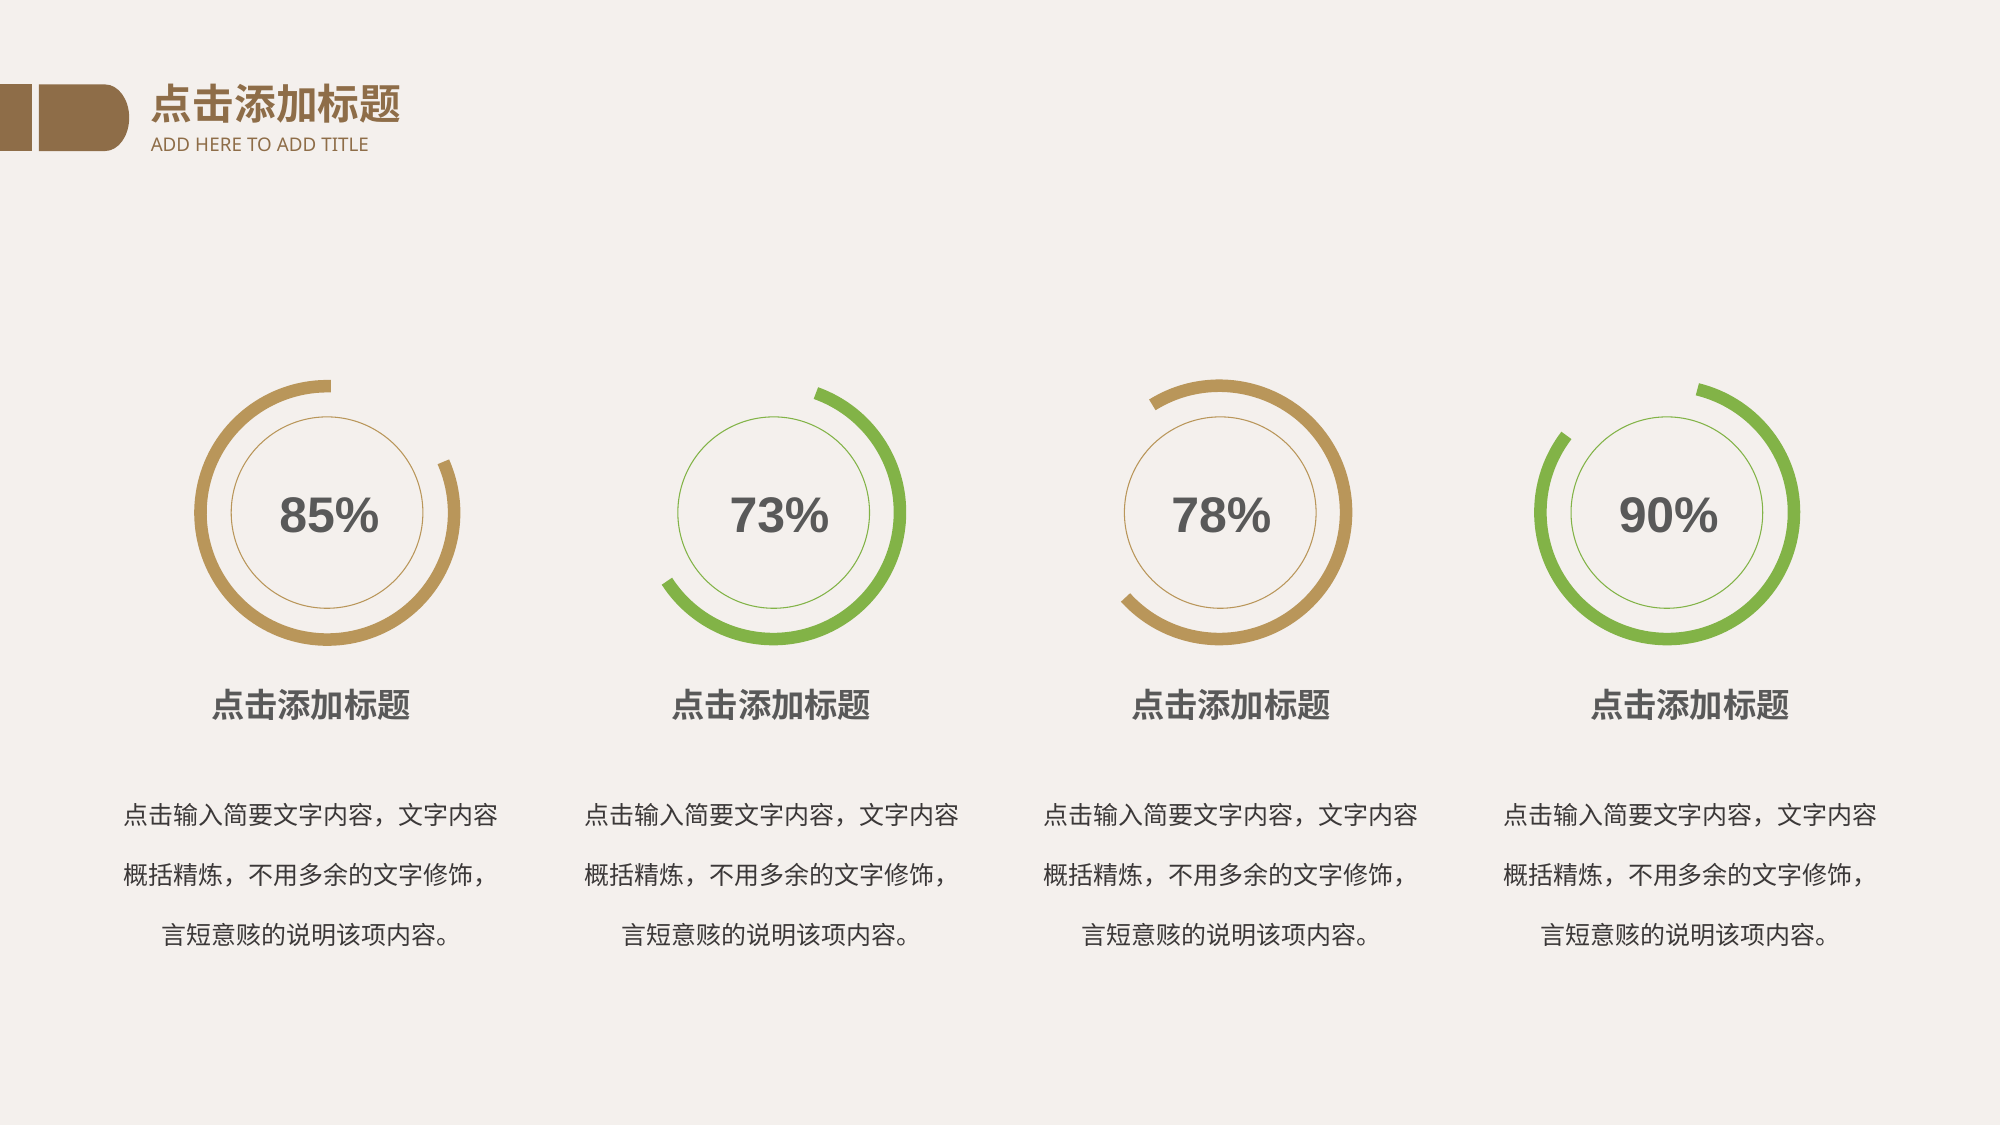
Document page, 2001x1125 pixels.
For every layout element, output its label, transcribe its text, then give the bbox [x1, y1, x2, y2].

text_box 点击添加标题 [119, 684, 503, 725]
text_box [329, 416, 415, 482]
text_box [1125, 385, 1347, 640]
text_box 点击输入简要文字内容，文字内容概括精炼，不用多余的文字修饰，言短意赅的说明该项内容。 [1499, 769, 1882, 950]
text_box 点击输入简要文字内容，文字内容概括精炼，不用多余的文字修饰，言短意赅的说明该项内容。 [120, 769, 503, 950]
text_box [200, 386, 455, 640]
text_box 点击添加标题 [579, 684, 964, 725]
text_box 点击输入简要文字内容，文字内容概括精炼，不用多余的文字修饰，言短意赅的说明该项内容。 [580, 769, 964, 950]
text_box 点击输入简要文字内容，文字内容概括精炼，不用多余的文字修饰，言短意赅的说明该项内容。 [1040, 769, 1423, 950]
text_box 78% [1156, 474, 1287, 550]
text_box 点击添加标题 [1039, 684, 1423, 725]
text_box [1124, 432, 1194, 576]
text_box 90% [1603, 474, 1734, 550]
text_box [0, 69, 439, 164]
text_box [677, 416, 805, 564]
text_box 点击添加标题 [1498, 684, 1882, 725]
text_box [666, 393, 900, 640]
text_box 85% [264, 474, 395, 550]
text_box [1540, 389, 1795, 640]
text_box [1591, 416, 1689, 474]
text_box 73% [714, 474, 845, 550]
